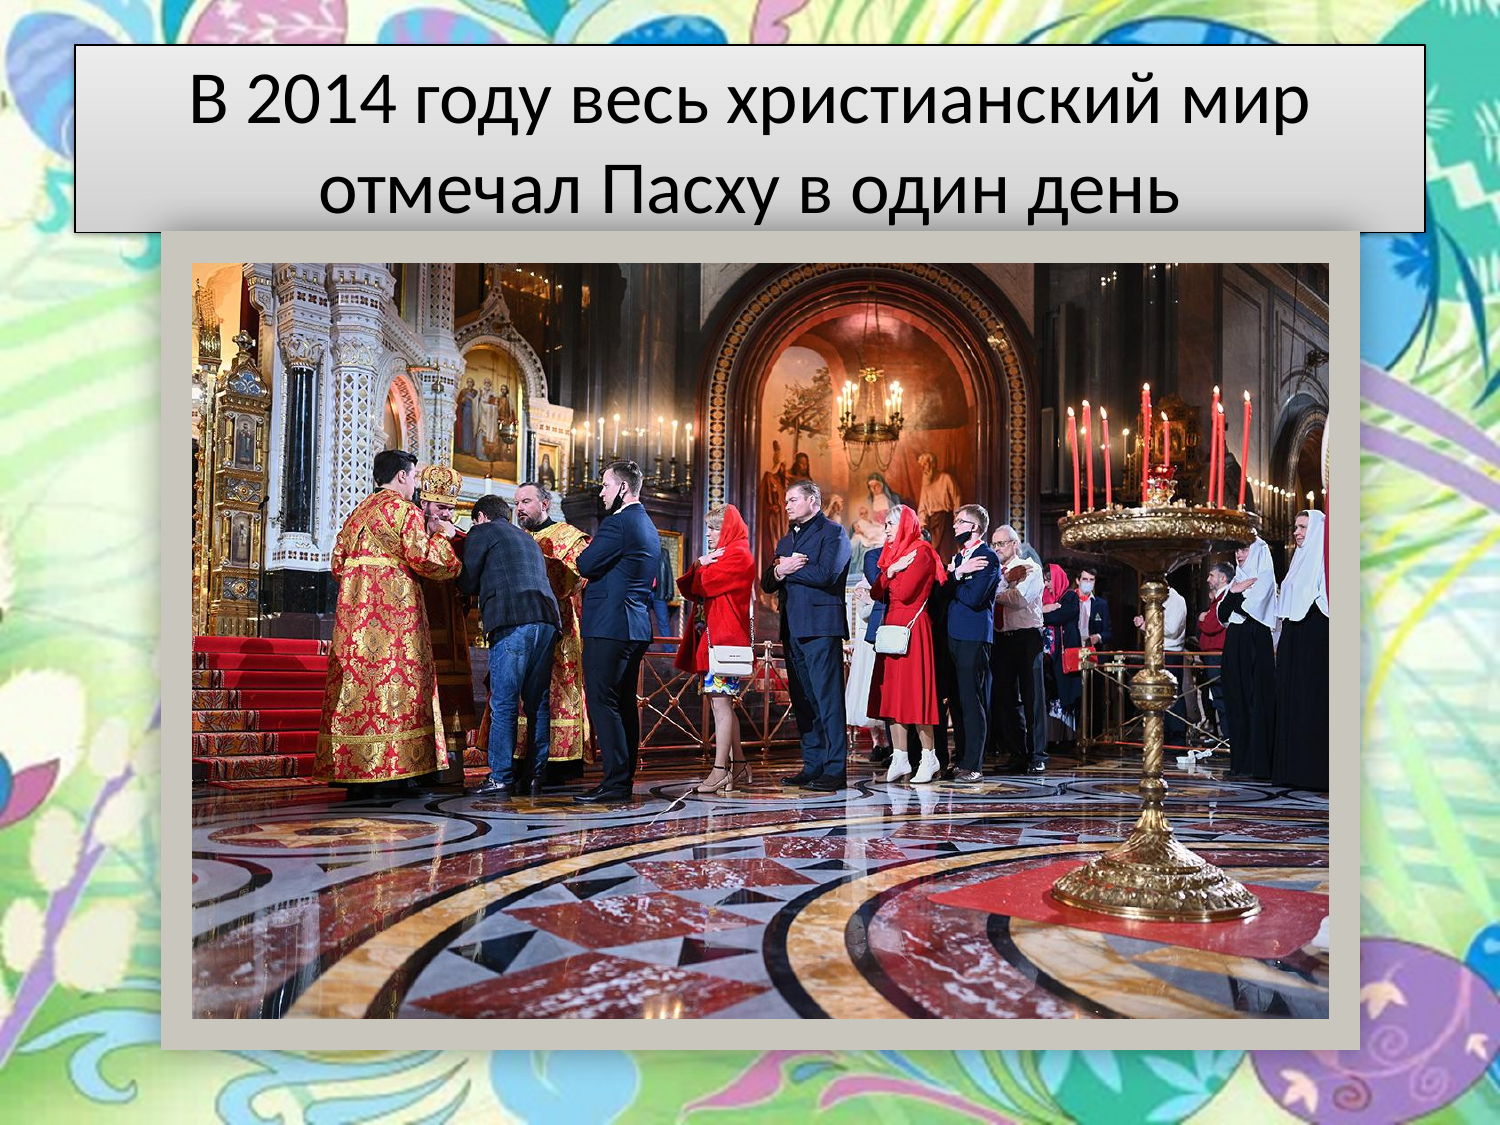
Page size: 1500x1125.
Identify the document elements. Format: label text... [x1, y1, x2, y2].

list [192, 262, 1330, 1020]
title В 2014 году весь христианский мир отмечал Пасху в один день [74, 44, 1426, 233]
picture [0, 0, 1500, 1125]
